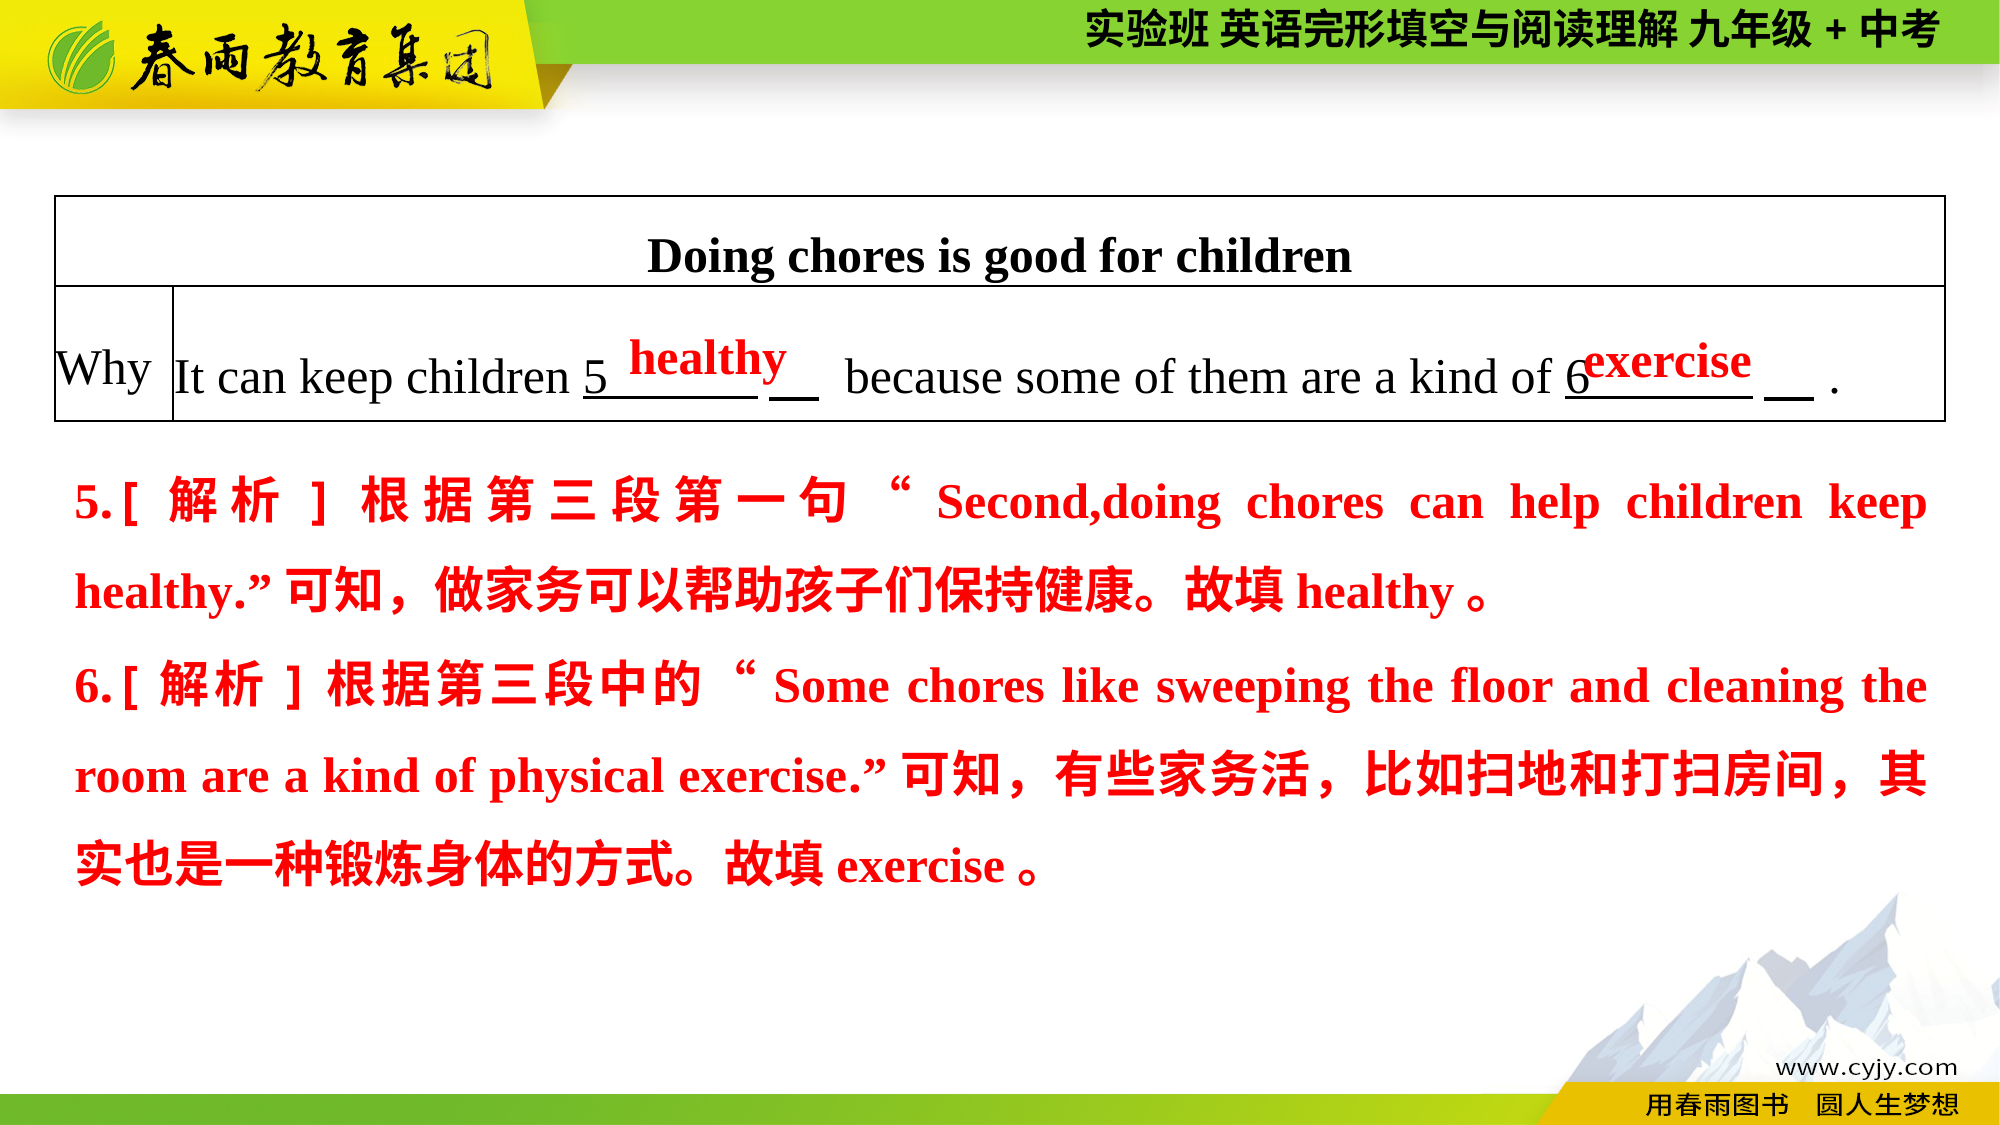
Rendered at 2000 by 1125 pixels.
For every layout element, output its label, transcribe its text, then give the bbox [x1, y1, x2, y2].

table_cell Why [56, 287, 172, 420]
table_cell It can keep children 5 because some of them are a kind of 6 . [174, 287, 1944, 420]
text_box 6.[解析]根据第三段中的“Some chores like sweeping the floor and cleaning the room are a kind of physical exercise.”可知，有些家务活，比如扫地和打扫房间，其实也是一种锻炼身体的方式。故填exercise。 [59, 627, 1944, 900]
picture [0, 0, 2000, 1125]
text_box 5.[解析]根据第三段第一句“Second,doing chores can help children keep healthy.”可知，做家务可以帮助孩子们保持健康。故填healthy。 [59, 431, 1944, 627]
text_box healthy [613, 317, 803, 392]
table_header Doing chores is good for children [56, 197, 1944, 285]
text_box exercise [1555, 319, 1767, 395]
